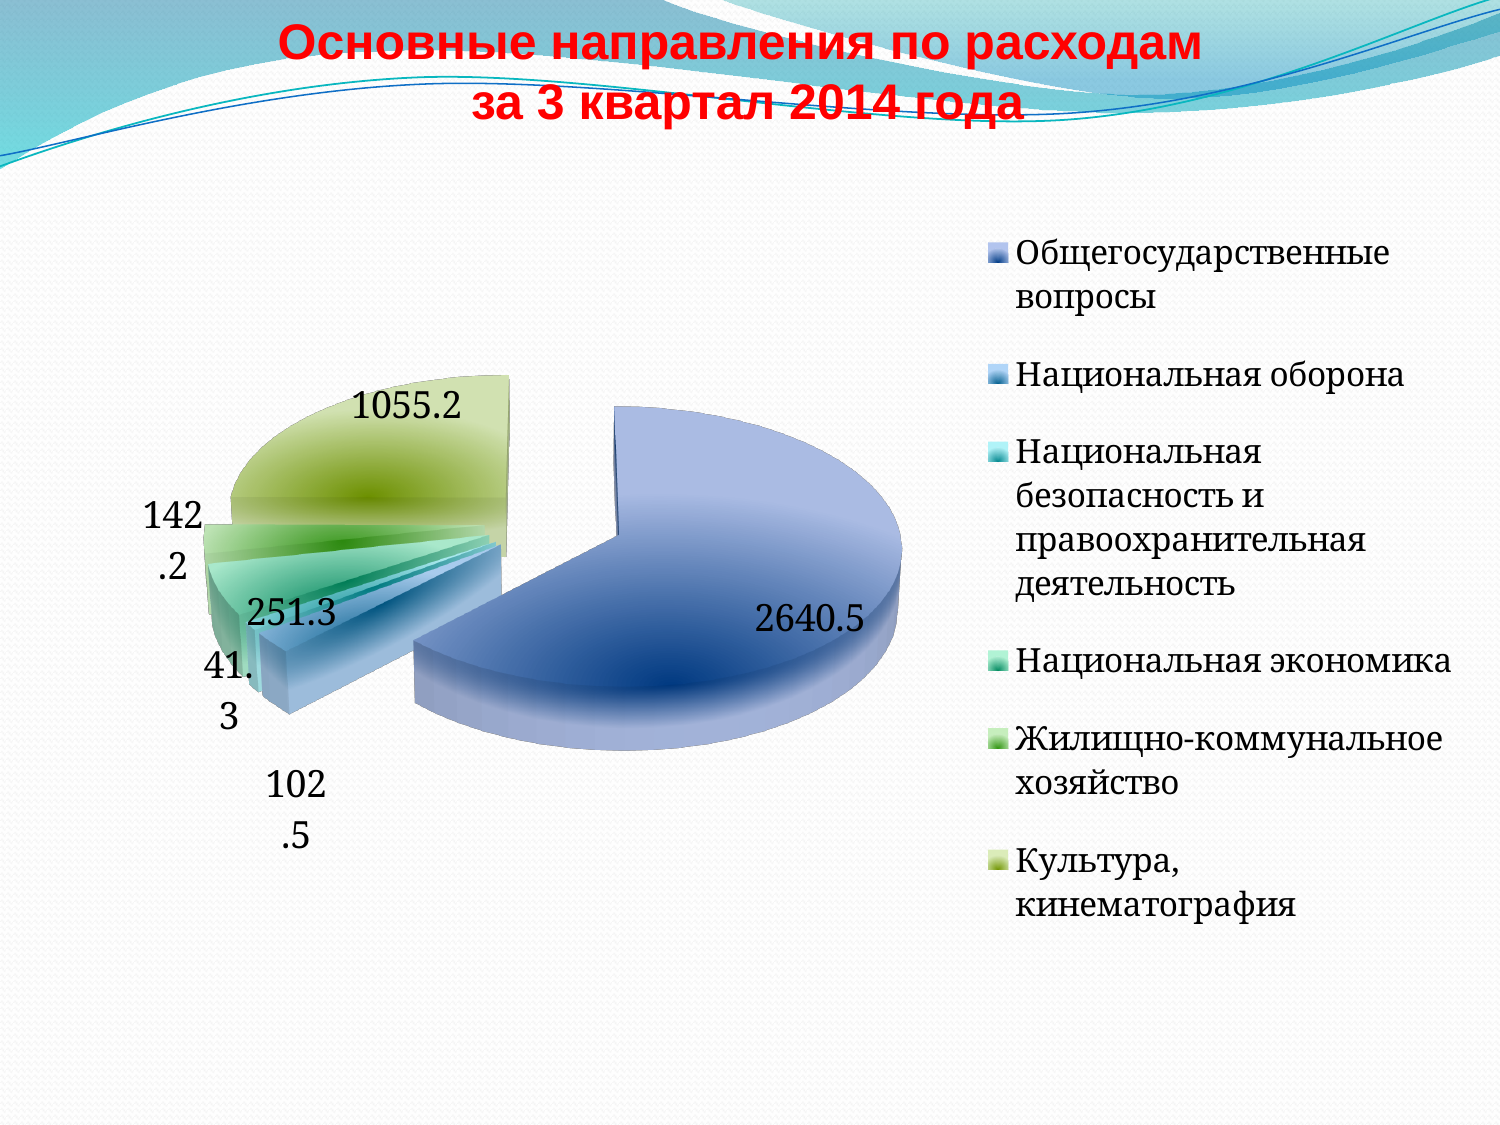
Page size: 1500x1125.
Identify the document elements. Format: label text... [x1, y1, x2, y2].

text_box Основные направления по расходам за 3 квартал 2014 года [26, 2, 1456, 137]
chart [64, 184, 1471, 977]
